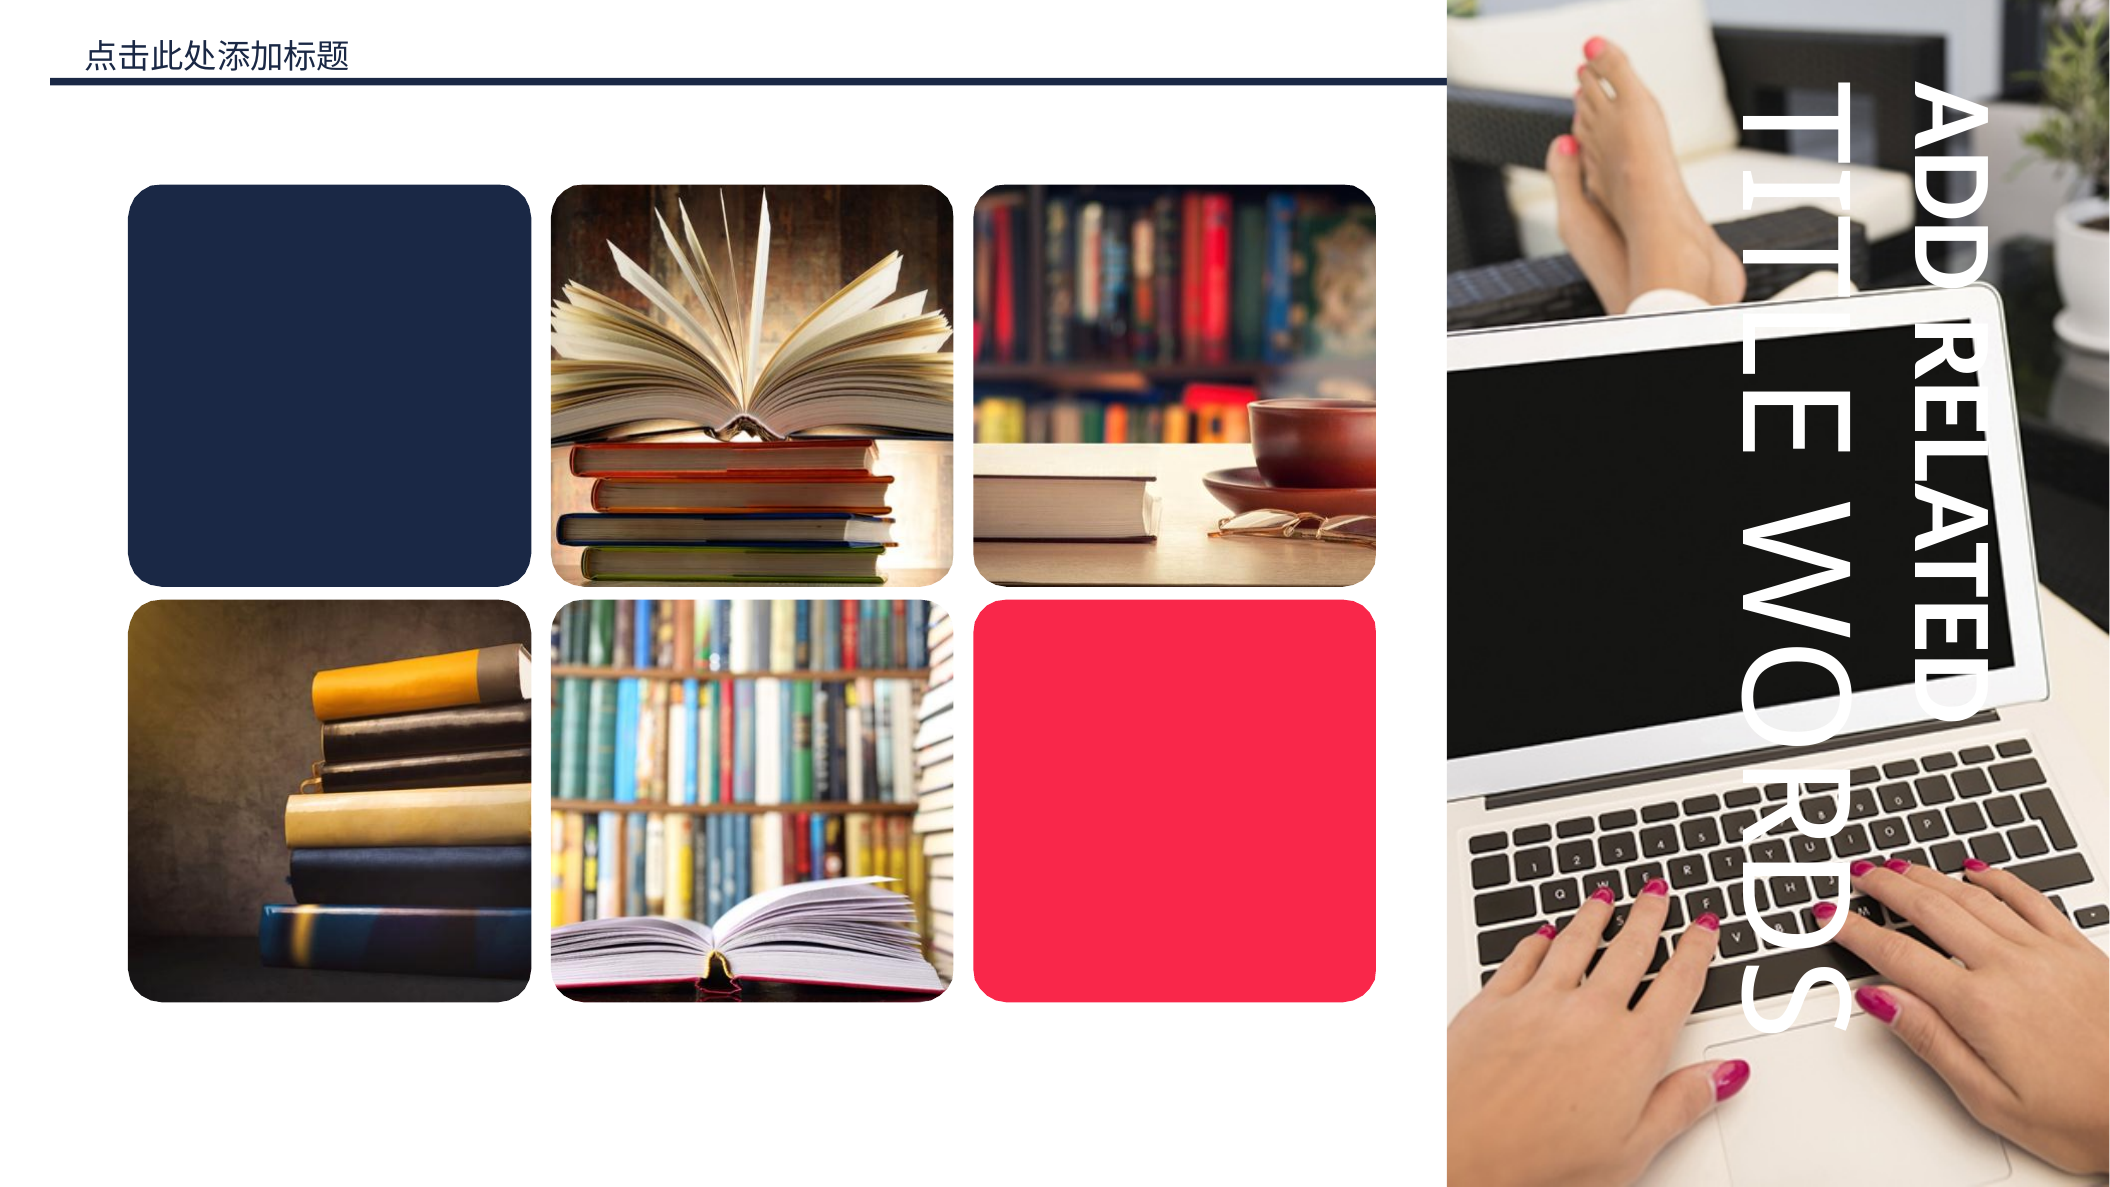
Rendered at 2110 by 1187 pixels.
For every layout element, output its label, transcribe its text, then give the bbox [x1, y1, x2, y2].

text_box [1446, 0, 2110, 1187]
text_box [973, 184, 1376, 587]
text_box [550, 599, 954, 1003]
text_box [973, 599, 1376, 1003]
text_box [550, 184, 954, 587]
text_box [127, 599, 532, 1003]
text_box 点击此处添加标题 [69, 27, 380, 86]
text_box [127, 184, 532, 587]
text_box ADD RELATED TITLE WORDS [1705, 66, 2036, 1107]
